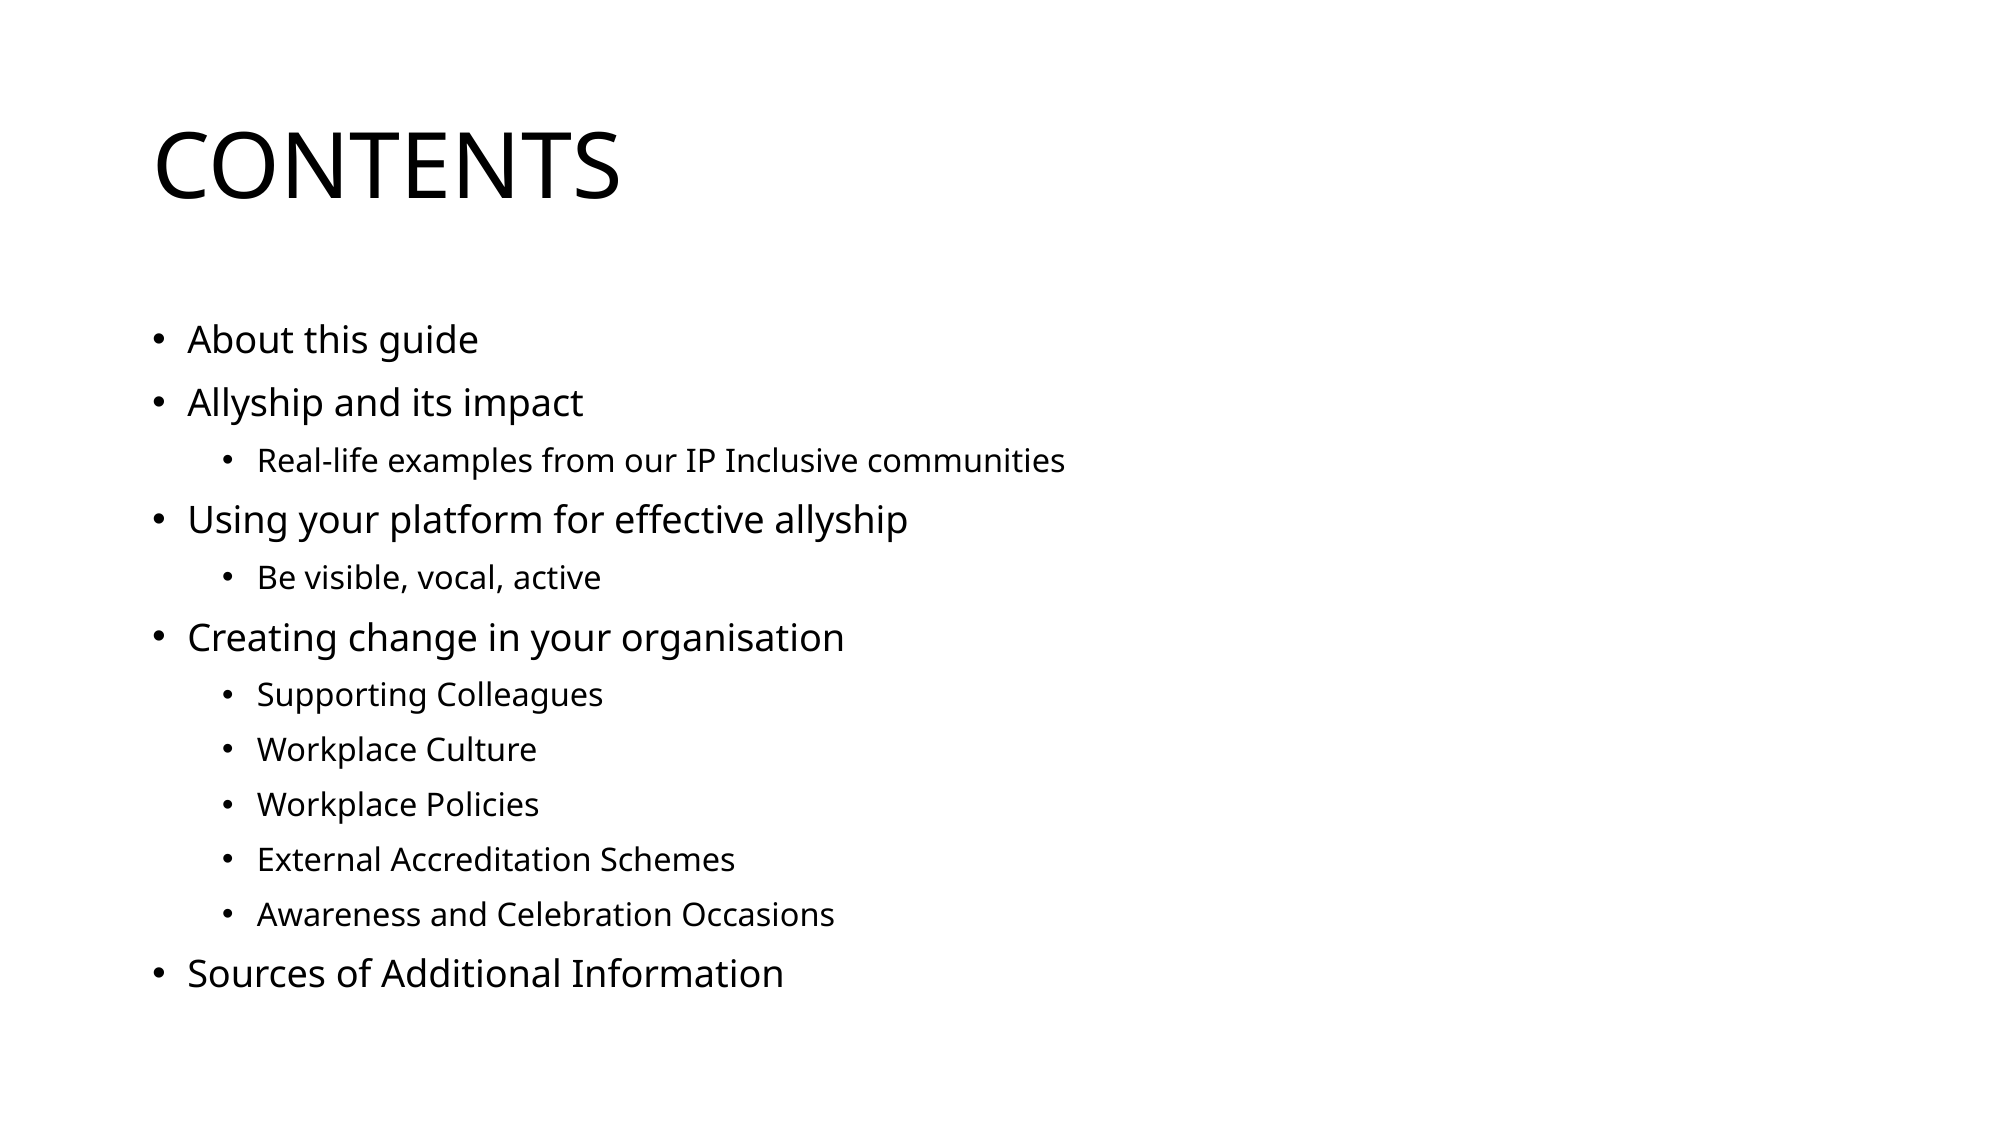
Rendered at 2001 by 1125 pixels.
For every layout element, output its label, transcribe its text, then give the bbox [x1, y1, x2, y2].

title CONTENTS [137, 59, 1863, 278]
list About this guide Allyship and its impact Real-life examples from our IP Inclusive communities Using your platform for effective allyship Be visible, vocal, active Creating change in your organisation Supporting Colleagues Workplace Culture Workplace Policies External Accreditation Schemes Awareness and Celebration Occasions Sources of Additional Information [137, 299, 1863, 1014]
